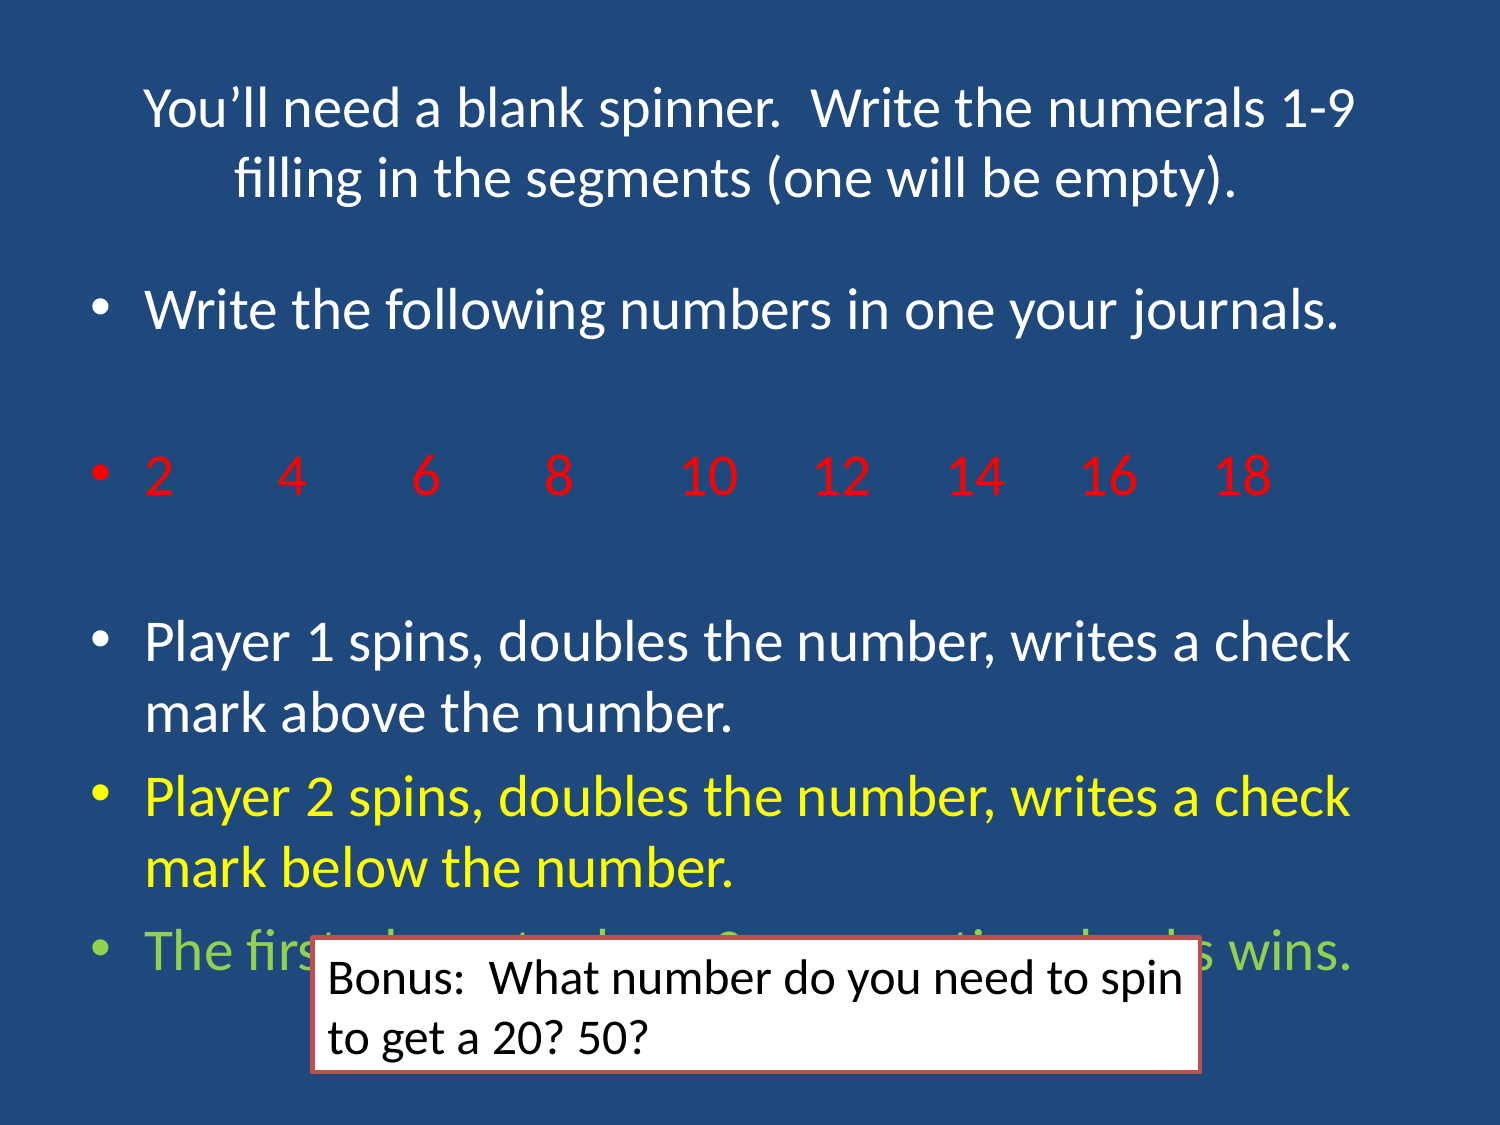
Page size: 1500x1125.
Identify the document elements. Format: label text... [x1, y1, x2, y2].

title You’ll need a blank spinner. Write the numerals 1-9 filling in the segments (one will be empty). [75, 45, 1425, 233]
list Write the following numbers in one your journals. 2 4 6 8 10 12 14 16 18 Player 1 spins, doubles the number, writes a check mark above the number. Player 2 spins, doubles the number, writes a check mark below the number. The first player to draw 3 consecutive checks wins. [75, 262, 1425, 1005]
text_box Bonus: What number do you need to spin to get a 20? 50? [310, 935, 1202, 1074]
